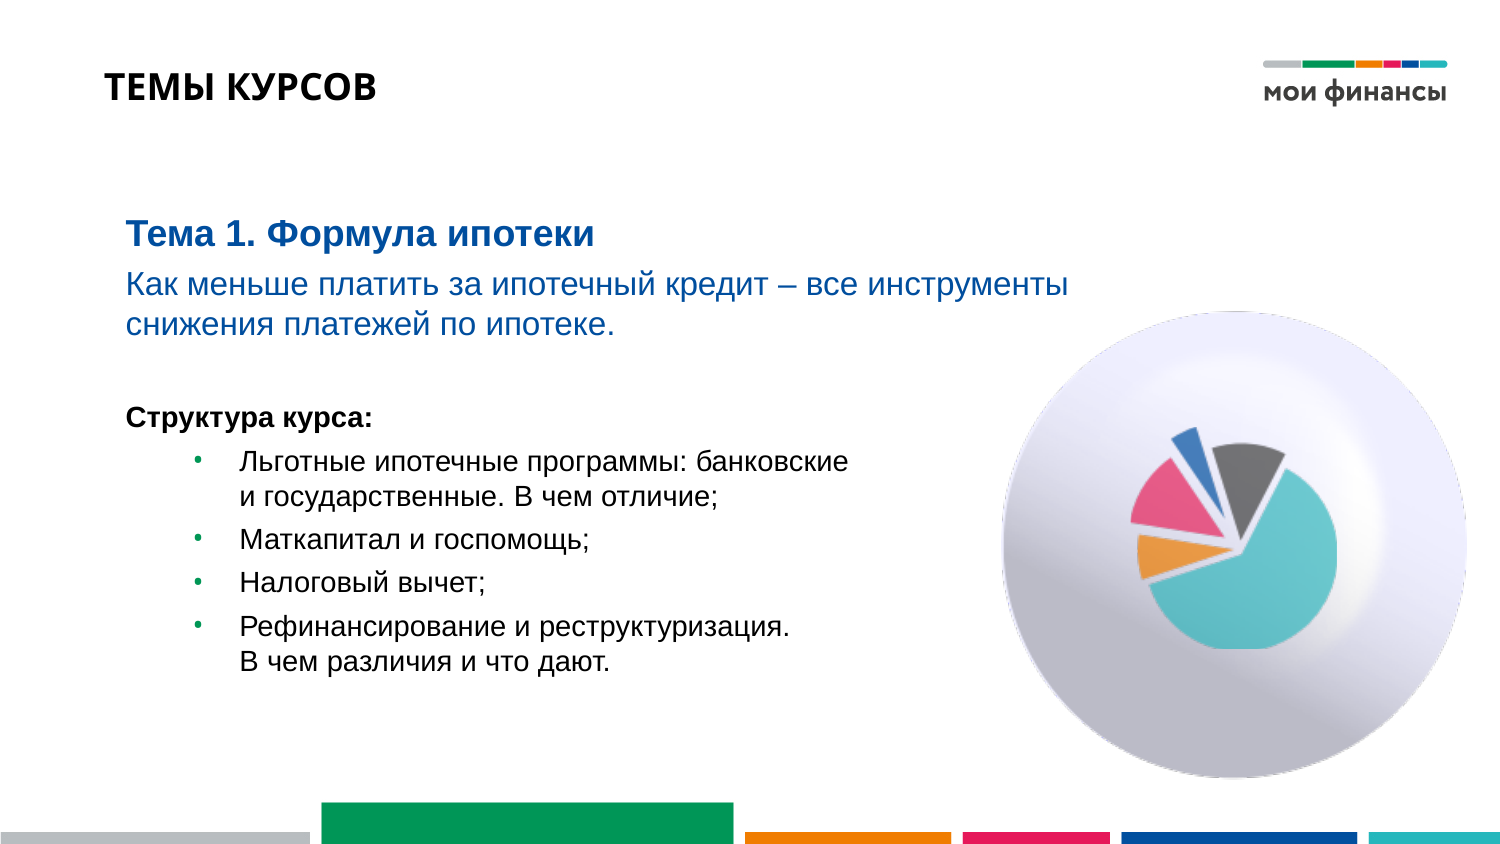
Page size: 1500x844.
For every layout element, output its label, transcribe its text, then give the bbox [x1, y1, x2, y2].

title ТЕМЫ КУРСОВ [103, 62, 1234, 175]
picture [0, 0, 1500, 844]
list Тема 1. Формула ипотеки Как меньше платить за ипотечный кредит – все инструменты снижения платежей по ипотеке. Структура курса: Льготные ипотечные программы: банковские и государственные. В чем отличие; Маткапитал и госпомощь; Налоговый вычет; Рефинансирование и реструктуризация. В чем различия и что дают. [103, 208, 1087, 781]
